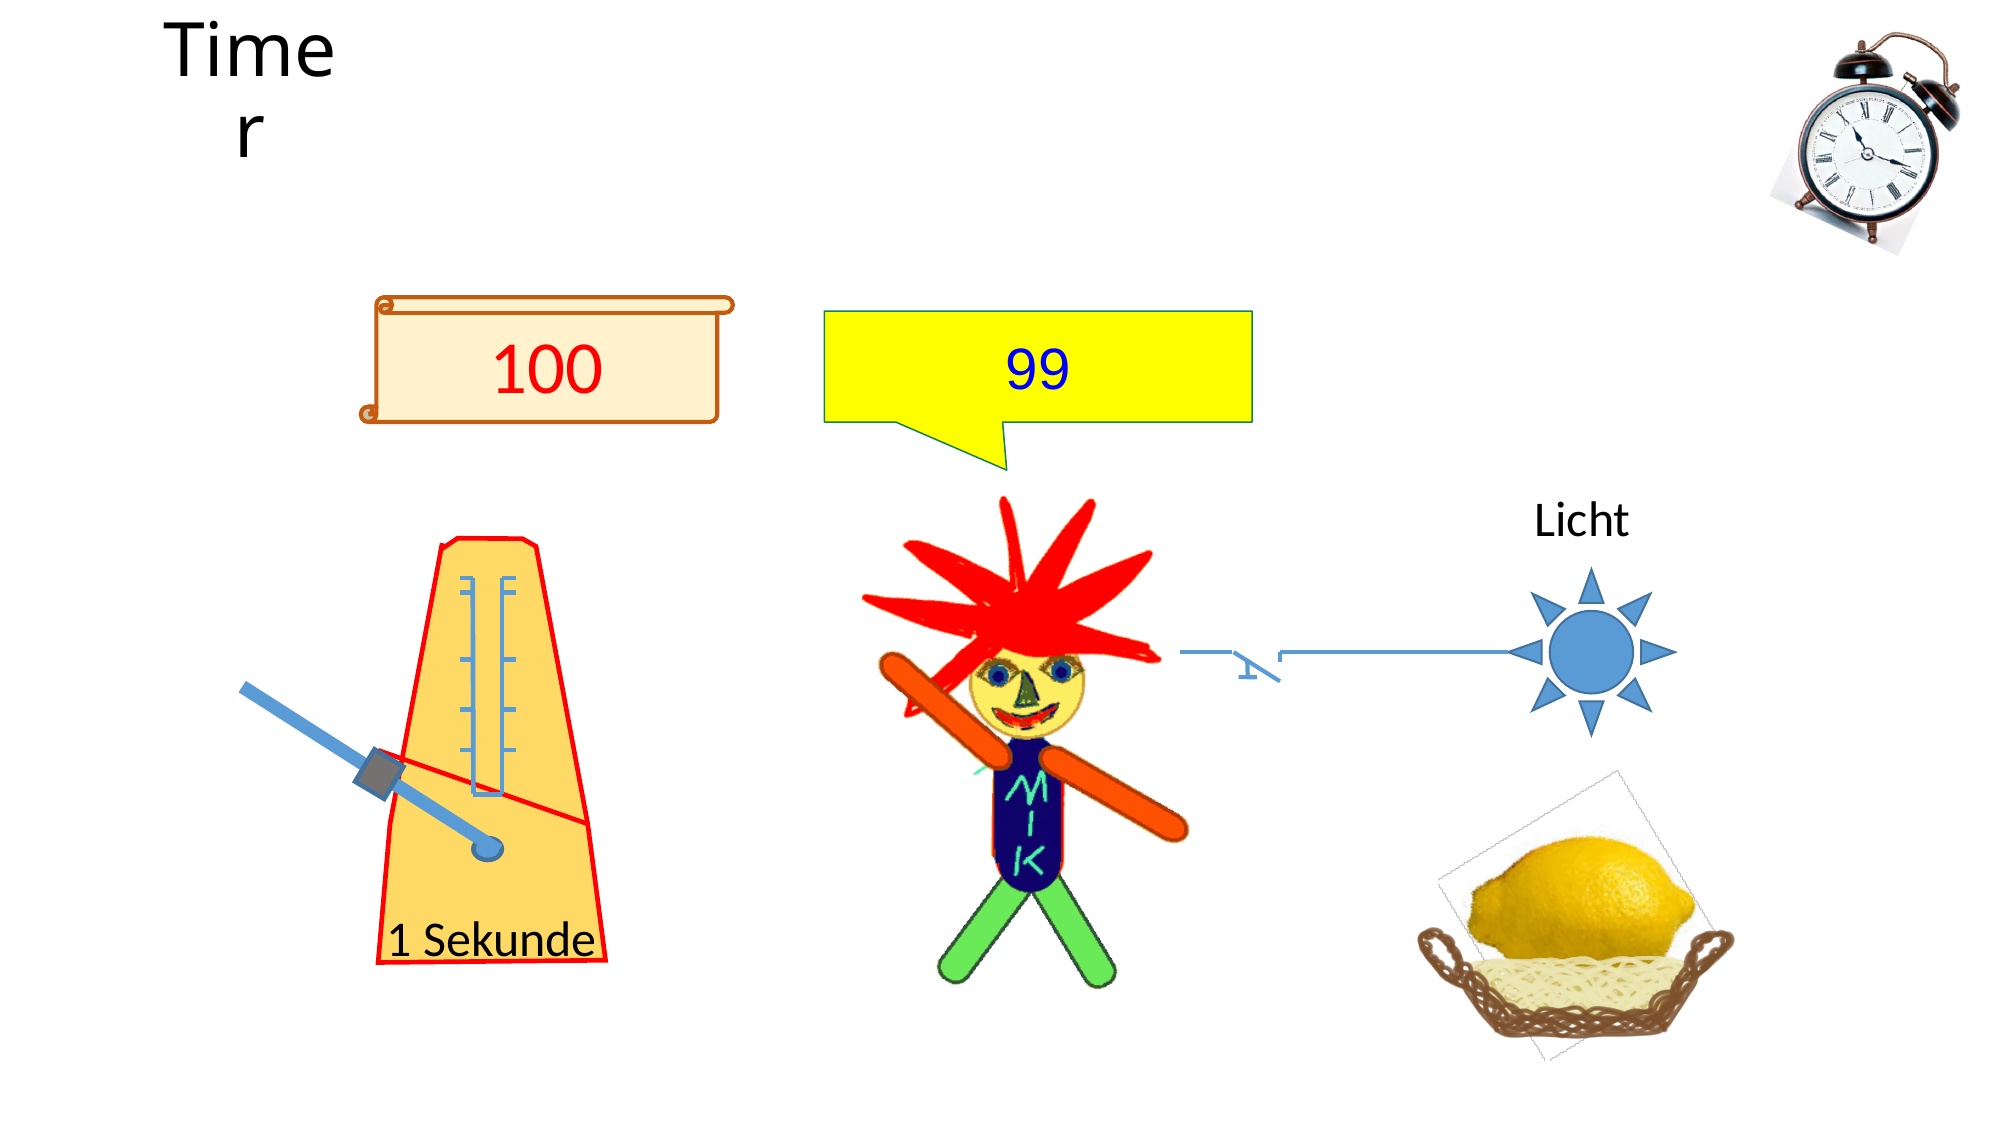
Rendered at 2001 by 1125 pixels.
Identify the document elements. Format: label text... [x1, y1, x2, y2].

text_box 99 [824, 311, 1253, 471]
text_box 100 [359, 296, 734, 424]
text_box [1206, 569, 1675, 735]
title Timer [139, 108, 361, 182]
text_box 1 [382, 306, 390, 311]
text_box [409, 537, 569, 714]
text_box Licht [1519, 478, 1646, 554]
picture [840, 478, 1206, 1004]
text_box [226, 714, 761, 980]
picture [1769, 0, 1990, 257]
picture [1382, 772, 1770, 1107]
text_box 1 [363, 408, 374, 420]
